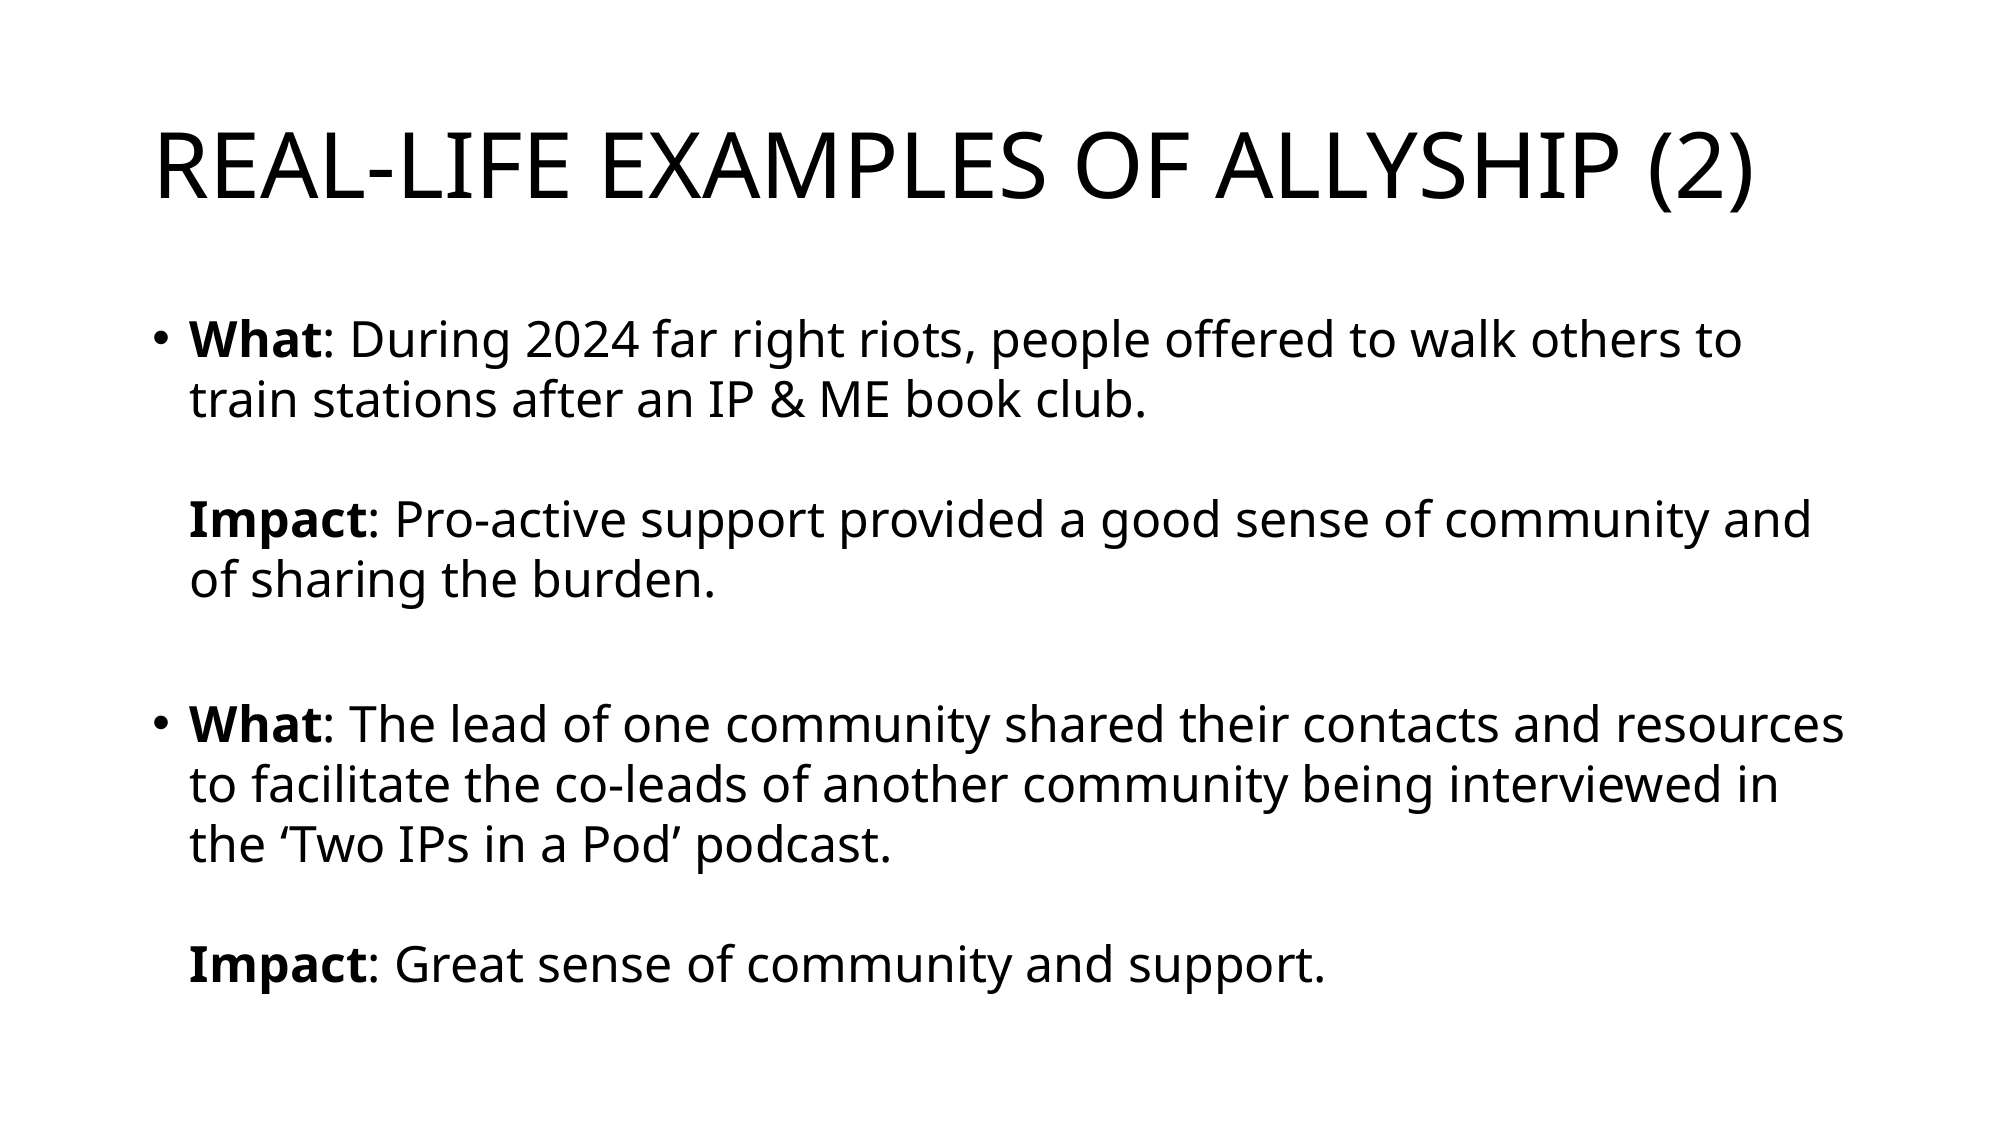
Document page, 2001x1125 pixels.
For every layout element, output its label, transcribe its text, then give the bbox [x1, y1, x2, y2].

list What: During 2024 far right riots, people offered to walk others to train stations after an IP & ME book club. Impact: Pro-active support provided a good sense of community and of sharing the burden. What: The lead of one community shared their contacts and resources to facilitate the co-leads of another community being interviewed in the ‘Two IPs in a Pod’ podcast. Impact: Great sense of community and support. [137, 299, 1863, 1014]
title REAL-LIFE EXAMPLES OF ALLYSHIP (2) [137, 59, 1863, 278]
